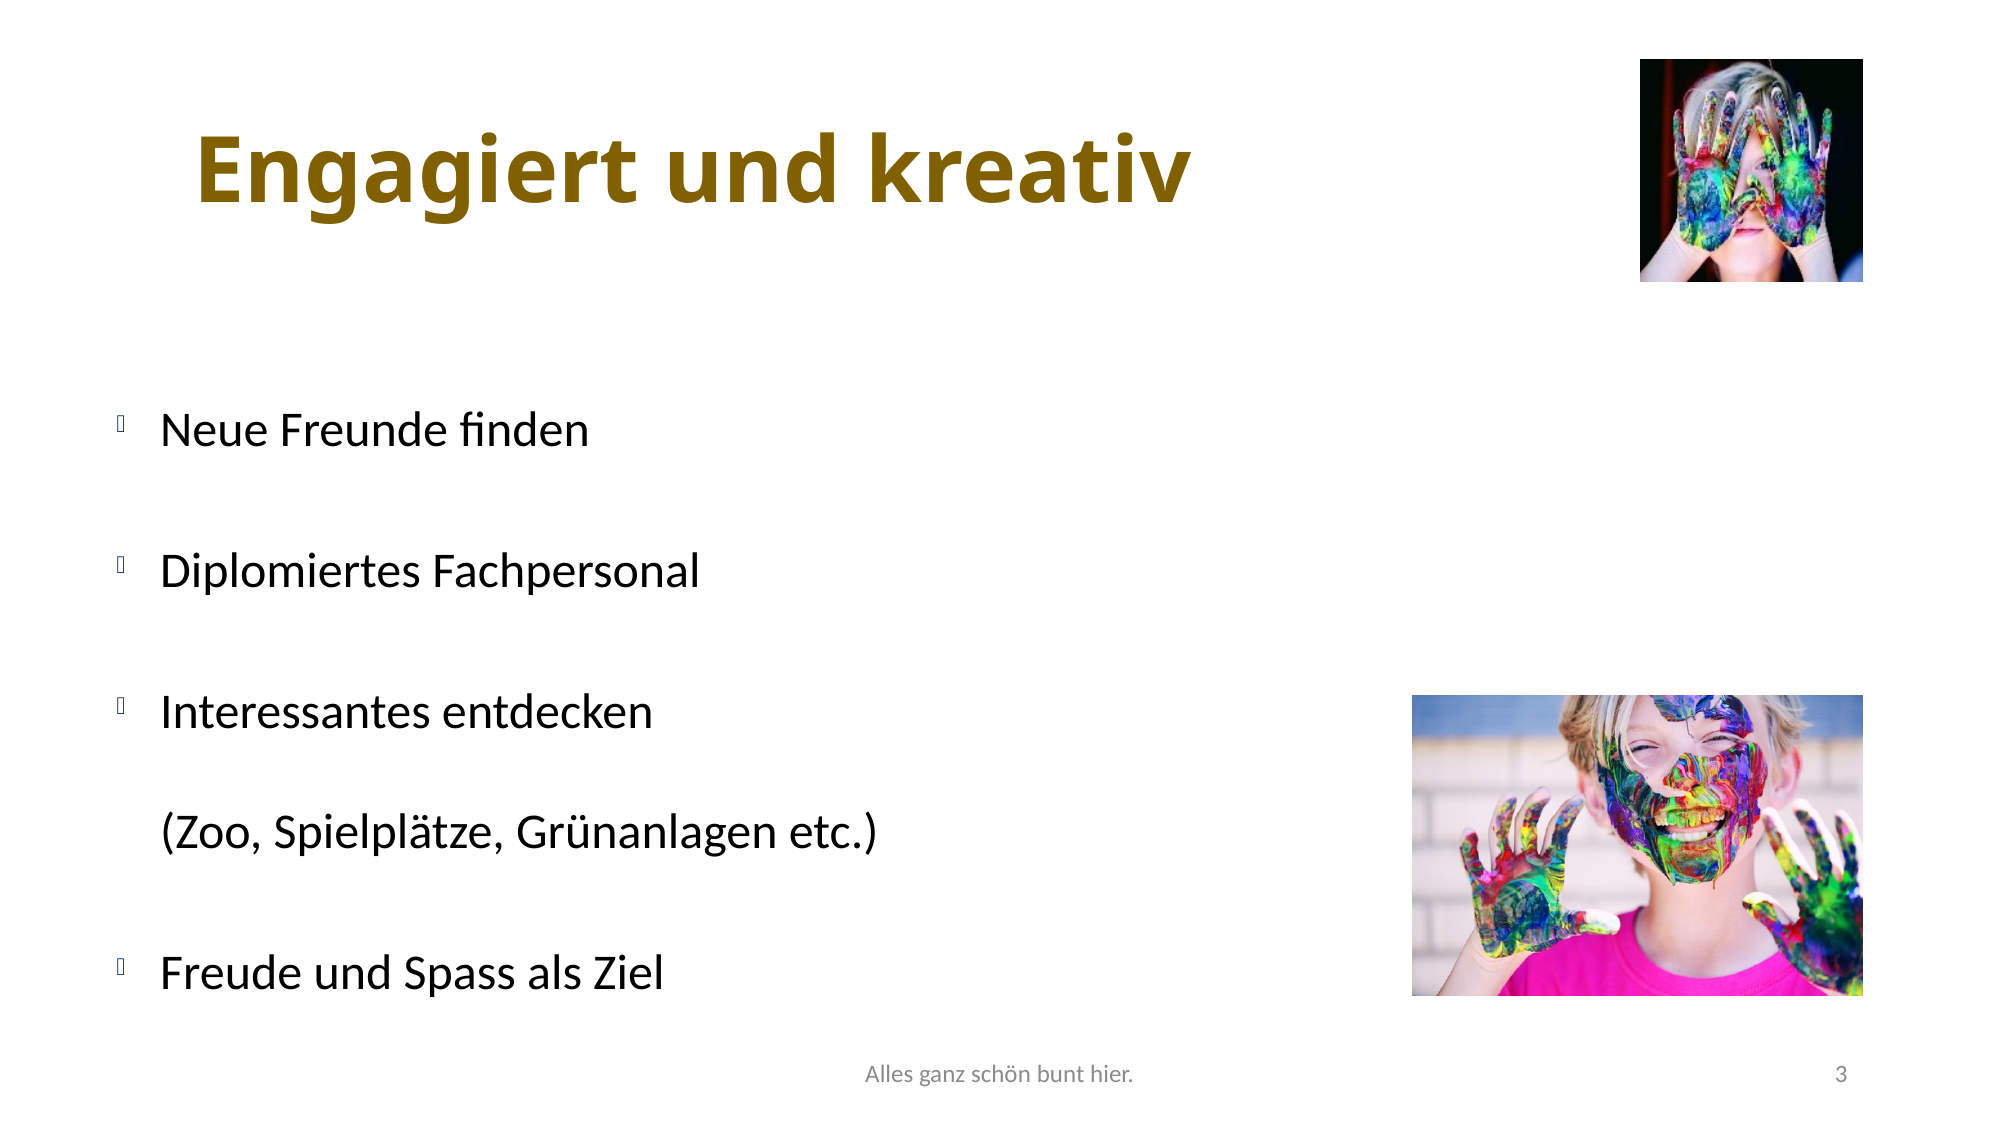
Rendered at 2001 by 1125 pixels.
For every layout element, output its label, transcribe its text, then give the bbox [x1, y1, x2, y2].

list Neue Freunde finden Diplomiertes Fachpersonal Interessantes entdecken (Zoo, Spielplätze, Grünanlagen etc.) Freude und Spass als Ziel [28, 329, 1972, 1058]
picture [1412, 695, 1863, 996]
slide_number 3 [1412, 1042, 1863, 1103]
picture [1640, 59, 1863, 282]
footer Alles ganz schön bunt hier. [662, 1042, 1338, 1103]
title Engagiert und kreativ [28, 64, 1753, 282]
